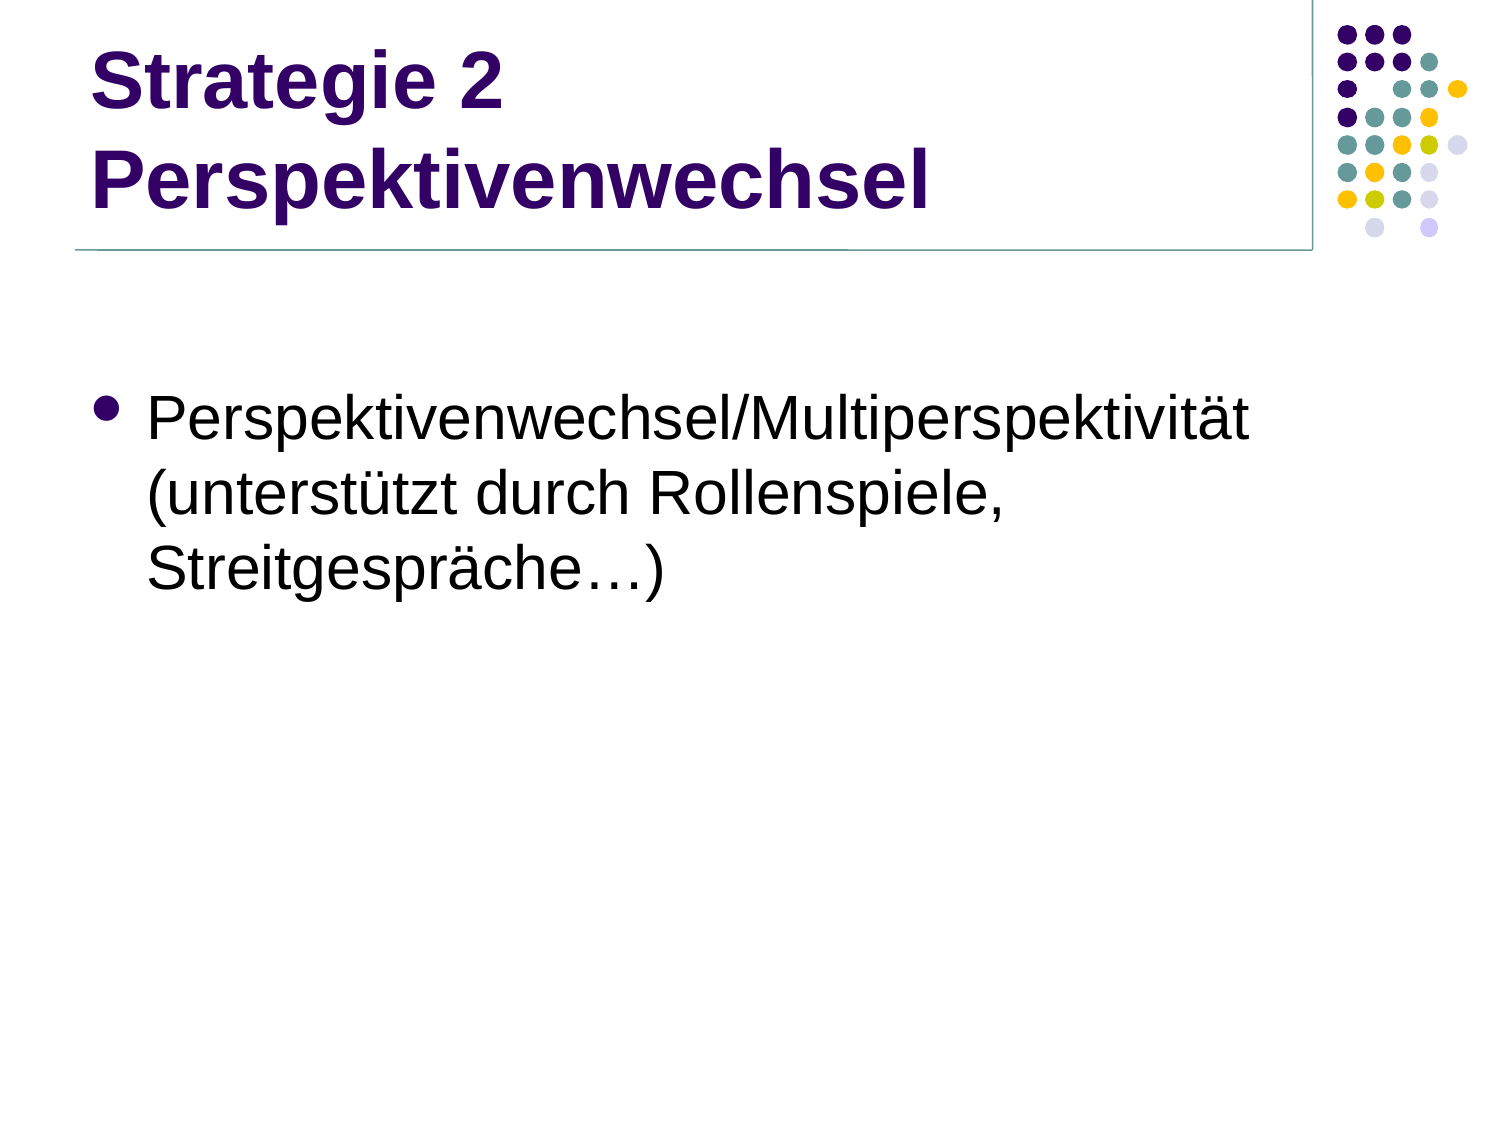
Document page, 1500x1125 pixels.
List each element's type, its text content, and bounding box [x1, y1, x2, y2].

list Perspektivenwechsel/Multiperspektivität (unterstützt durch Rollenspiele, Streitgespräche…) [75, 282, 1425, 1006]
title Strategie 2 Perspektivenwechsel [75, 20, 1313, 233]
